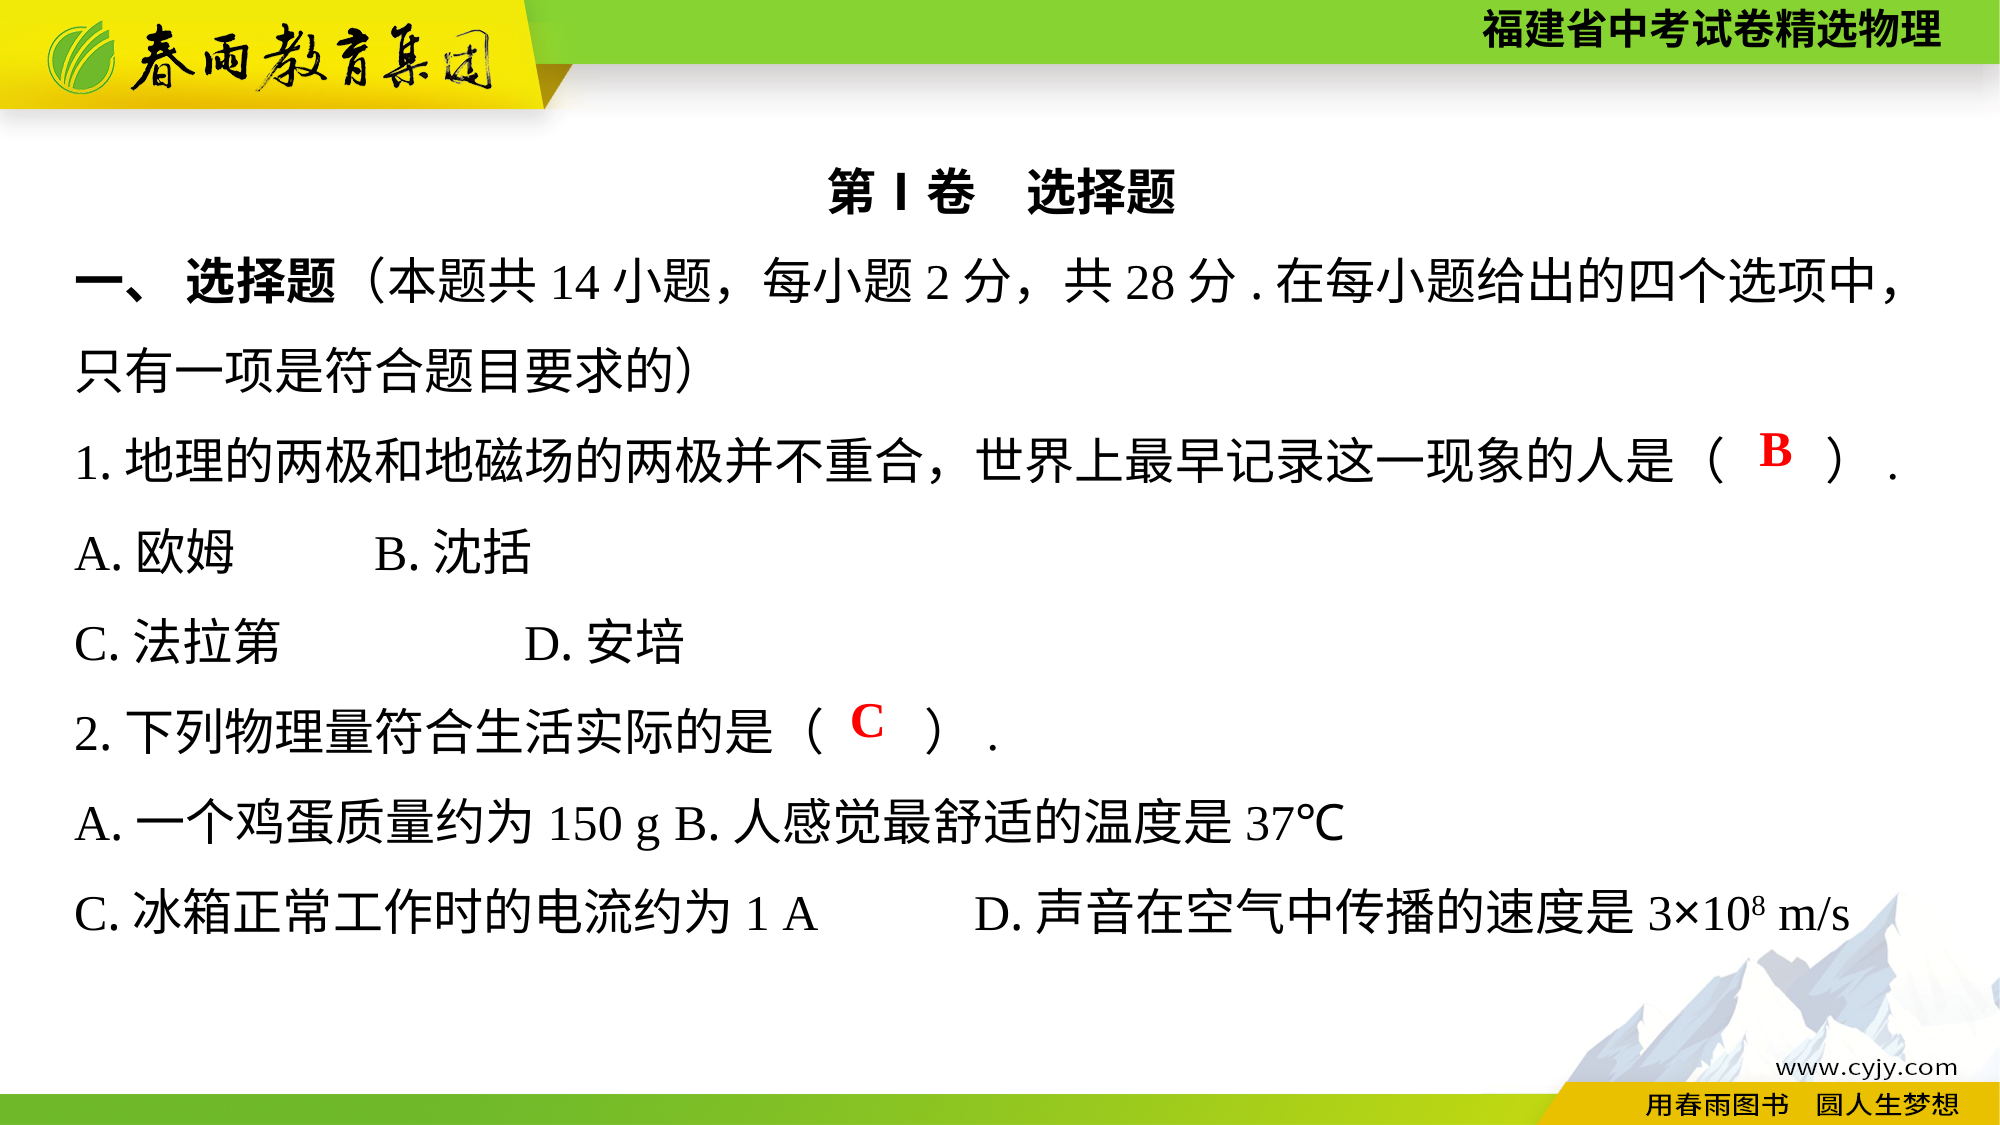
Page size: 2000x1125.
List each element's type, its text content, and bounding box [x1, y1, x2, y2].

text_box C [834, 680, 901, 756]
text_box B [1744, 408, 1808, 484]
list 第Ⅰ卷 选择题 一、 选择题（本题共14小题，每小题2分，共28分.在每小题给出的四个选项中，只有一项是符合题目要求的） 1.地理的两极和地磁场的两极并不重合，世界上最早记录这一现象的人是（ ）. A.欧姆 B.沈括 C.法拉第 D.安培 2.下列物理量符合生活实际的是（ ）. A.一个鸡蛋质量约为150 g B.人感觉最舒适的温度是37℃ C.冰箱正常工作时的电流约为1 A D.声音在空气中传播的速度是3×108 m/s [59, 122, 1944, 956]
picture [0, 0, 2000, 1125]
